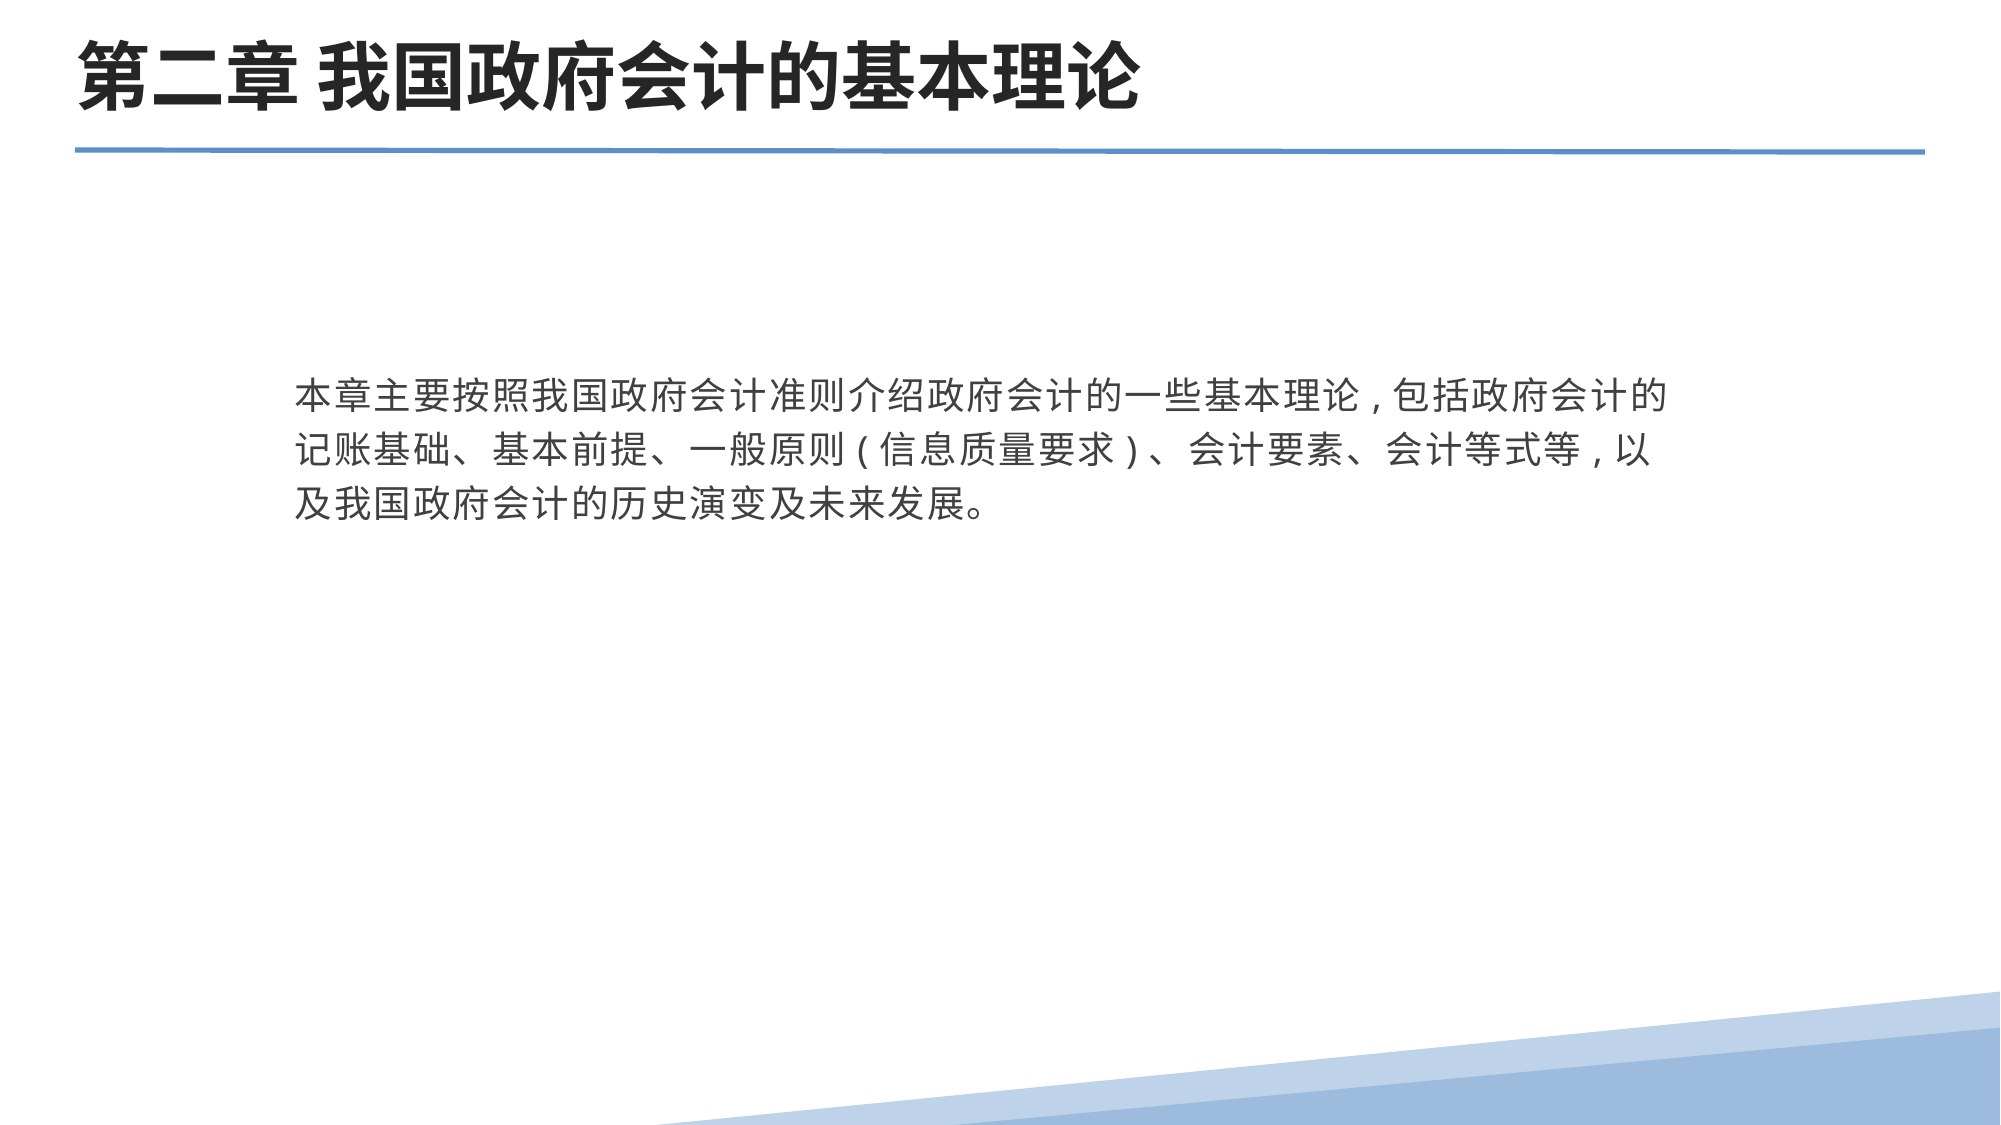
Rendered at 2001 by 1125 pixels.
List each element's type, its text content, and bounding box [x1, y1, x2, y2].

text_box 第二章 我国政府会计的基本理论 [75, 24, 1925, 125]
text_box 本章主要按照我国政府会计准则介绍政府会计的一些基本理论,包括政府会计的记账基础、基本前提、一般原则(信息质量要求)、会计要素、会计等式等,以及我国政府会计的历史演变及未来发展。 [284, 252, 1684, 847]
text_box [656, 991, 2000, 1125]
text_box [74, 149, 1925, 153]
